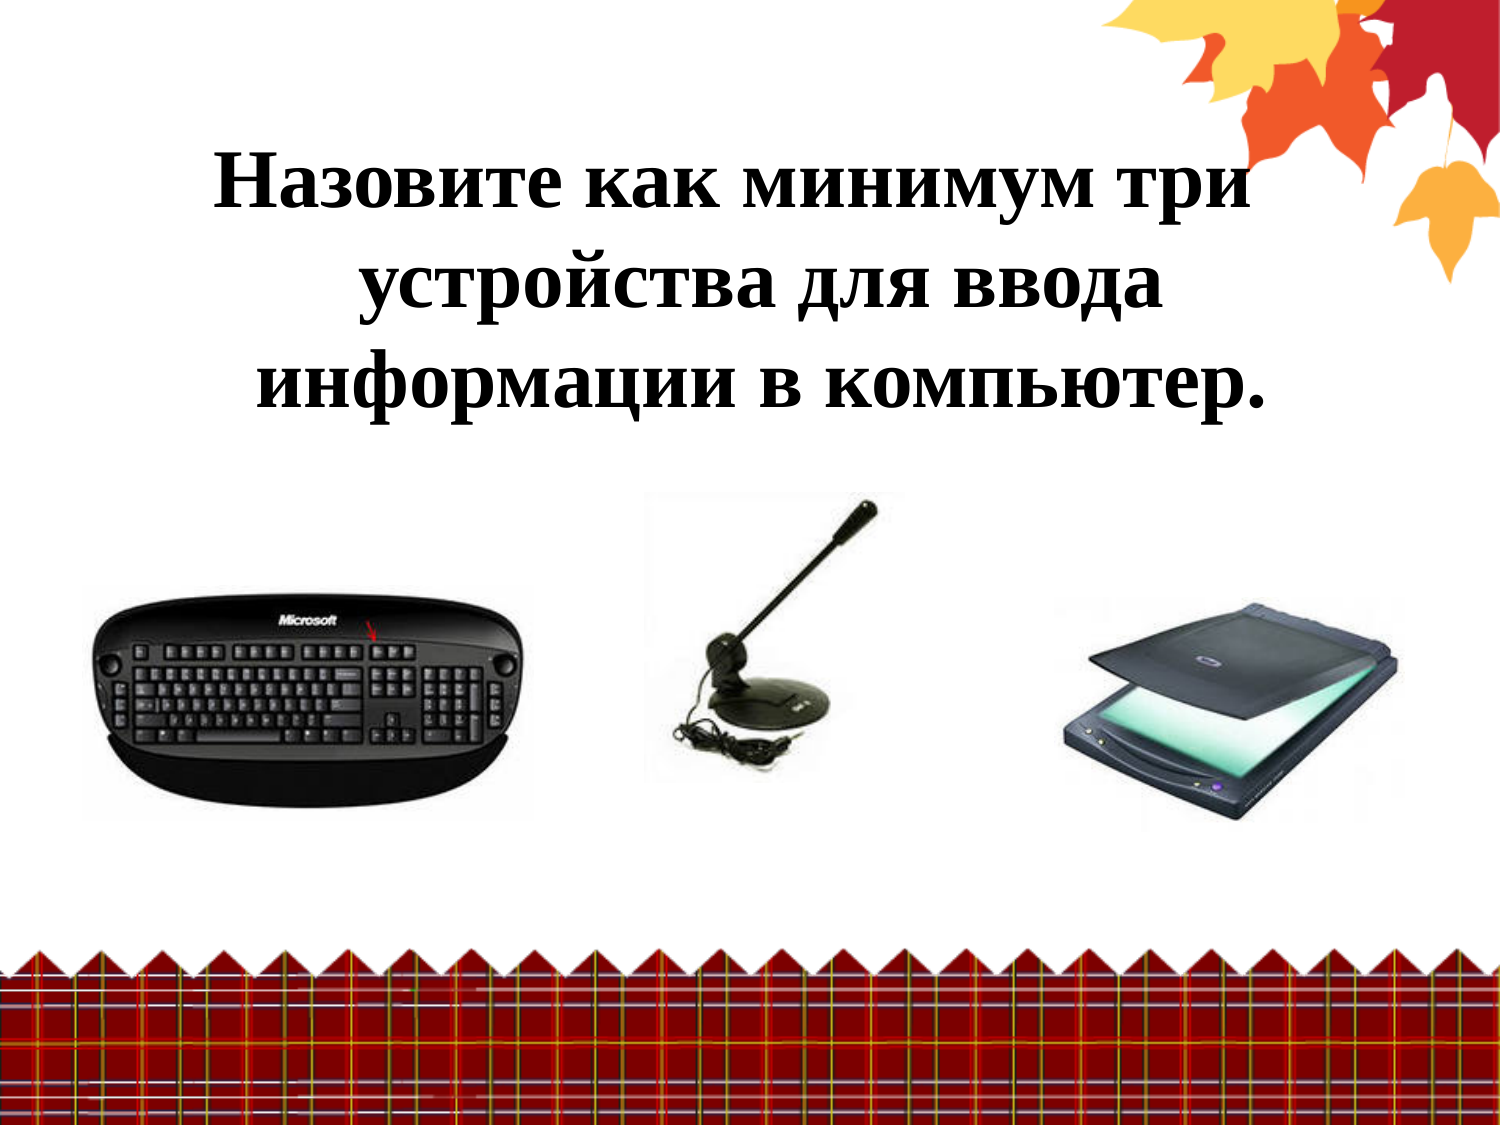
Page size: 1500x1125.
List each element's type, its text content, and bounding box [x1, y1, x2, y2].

list Назовите как минимум три устройства для ввода информации в компьютер. [58, 117, 1409, 860]
picture [0, 0, 1500, 1125]
